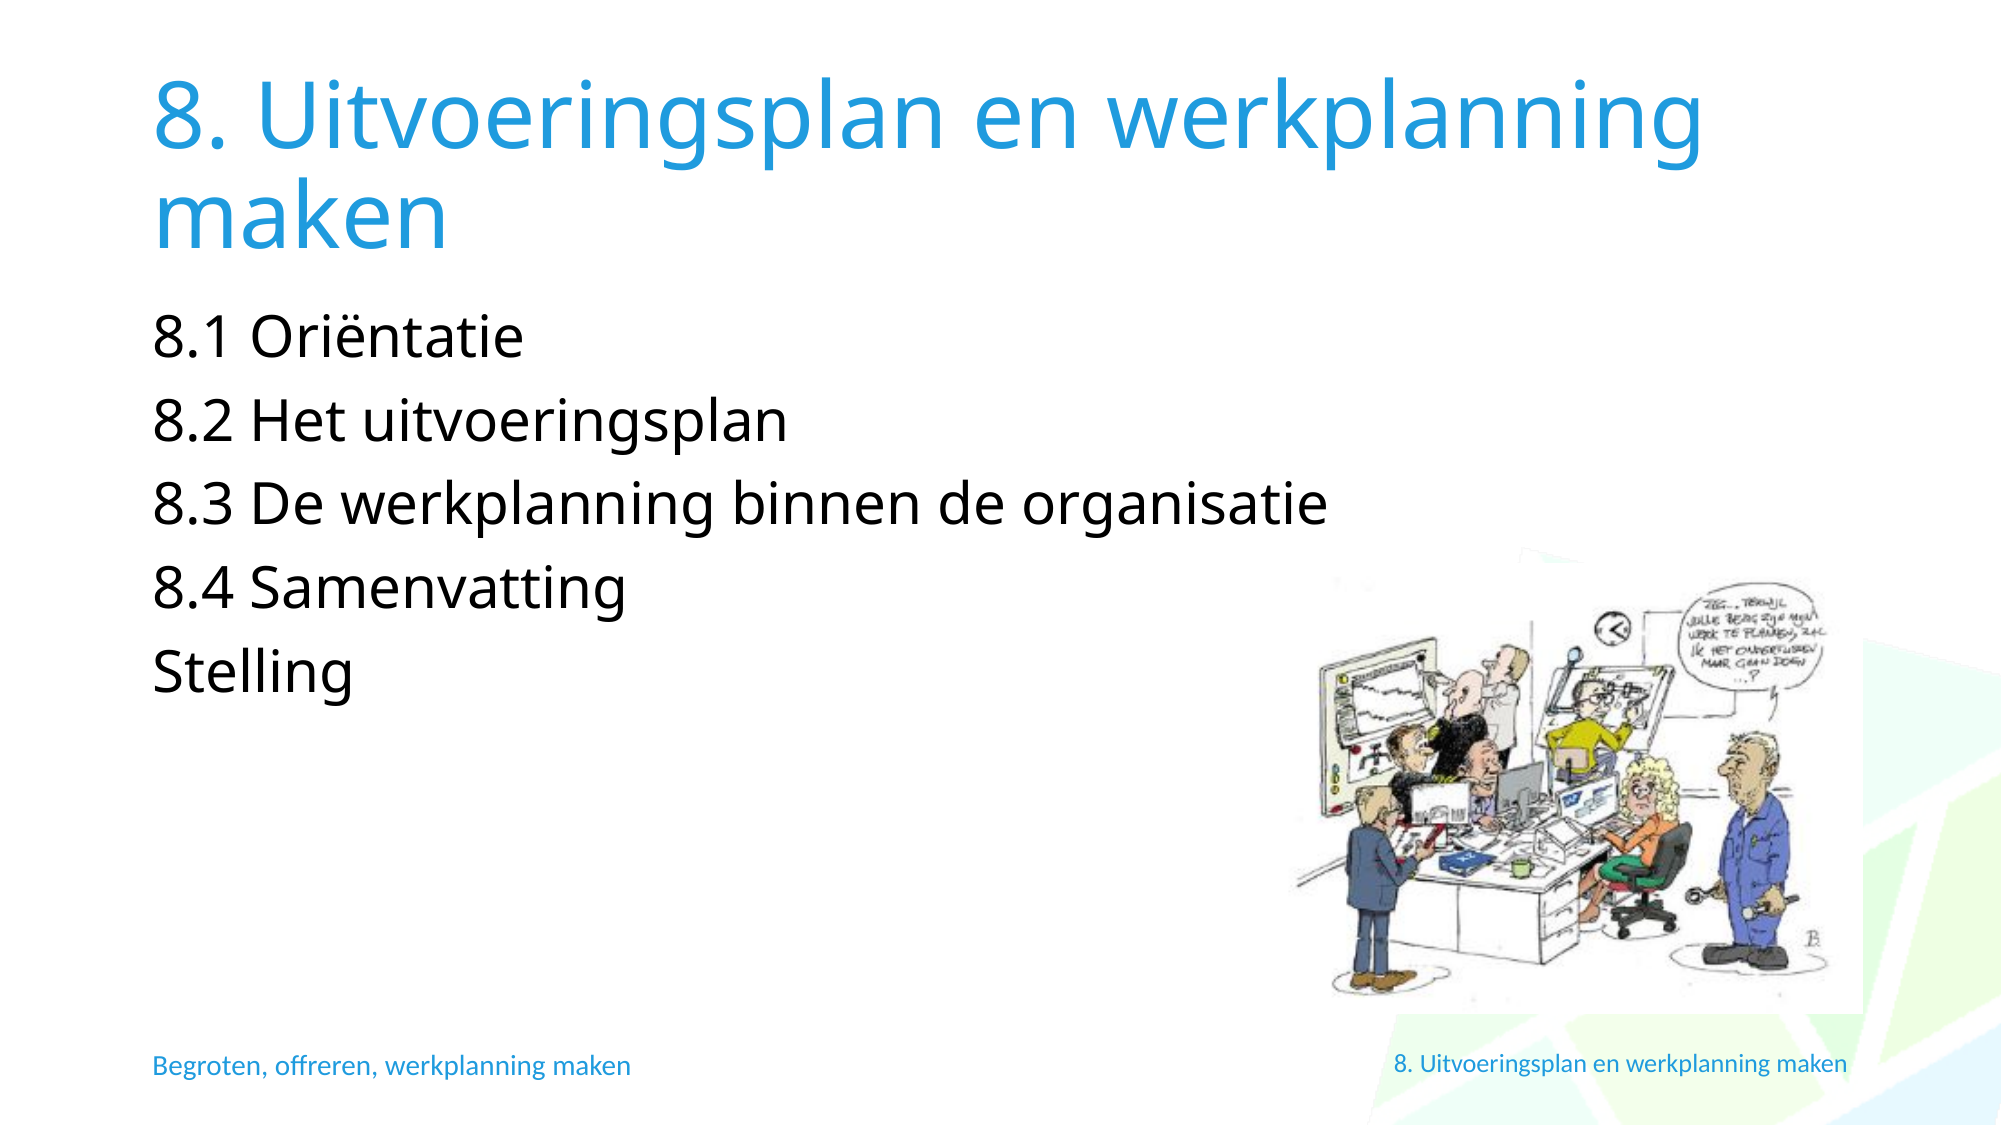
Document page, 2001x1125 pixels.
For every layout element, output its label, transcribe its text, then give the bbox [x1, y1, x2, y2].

picture [1260, 563, 1863, 1014]
title 8. Uitvoeringsplan en werkplanning maken [137, 59, 1863, 278]
list 8. Uitvoeringsplan en werkplanning maken [1337, 1042, 1863, 1087]
list 8.1 Oriëntatie 8.2 Het uitvoeringsplan 8.3 De werkplanning binnen de organisatie 8.4 Samenvatting Stelling [137, 299, 1863, 1014]
list Begroten, offreren, werkplanning maken [137, 1042, 658, 1087]
